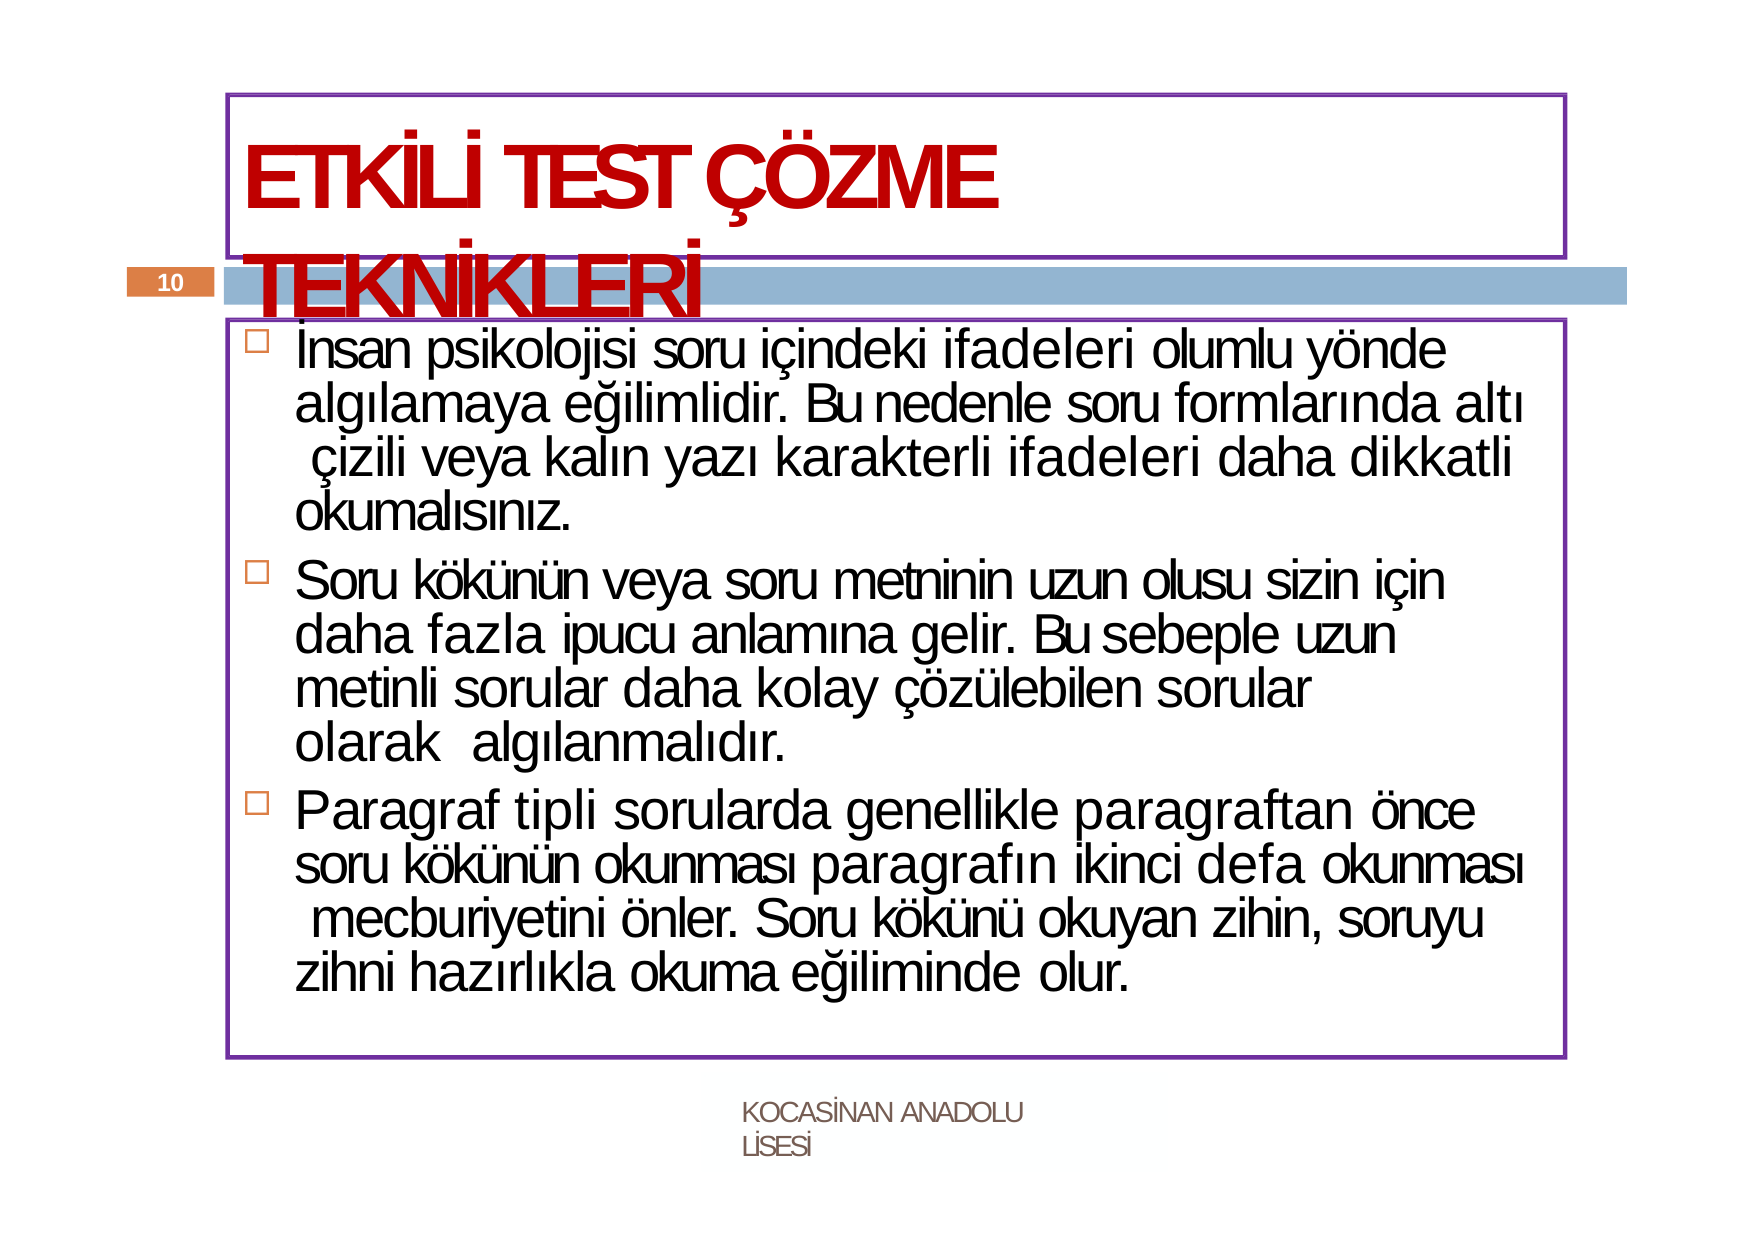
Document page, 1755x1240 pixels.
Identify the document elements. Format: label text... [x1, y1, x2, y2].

list İnsan psikolojisi soru içindeki ifadeleri olumlu yönde algılamaya eğilimlidir. Bu nedenle soru formlarında altı çizili veya kalın yazı karakterli ifadeleri daha dikkatli okumalısınız. Soru kökünün veya soru metninin uzun olusu sizin için daha fazla ipucu anlamına gelir. Bu sebeple uzun metinli sorular daha kolay çözülebilen sorular olarak algılanmalıdır. Paragraf tipli sorularda genellikle paragraftan önce soru kökünün okunması paragrafın ikinci defa okunması mecburiyetini önler. Soru kökünü okuyan zihin, soruyu zihni hazırlıkla okuma eğiliminde olur. [225, 310, 1529, 1031]
title ETKİLİ TEST ÇÖZME TEKNİKLERİ [240, 114, 1476, 337]
text_box [698, 1070, 1171, 1175]
text_box 10 [126, 267, 215, 297]
text_box KOCASİNAN ANADOLU LİSESİ [739, 1093, 1104, 1162]
text_box [225, 317, 1568, 1060]
text_box [225, 92, 1568, 260]
